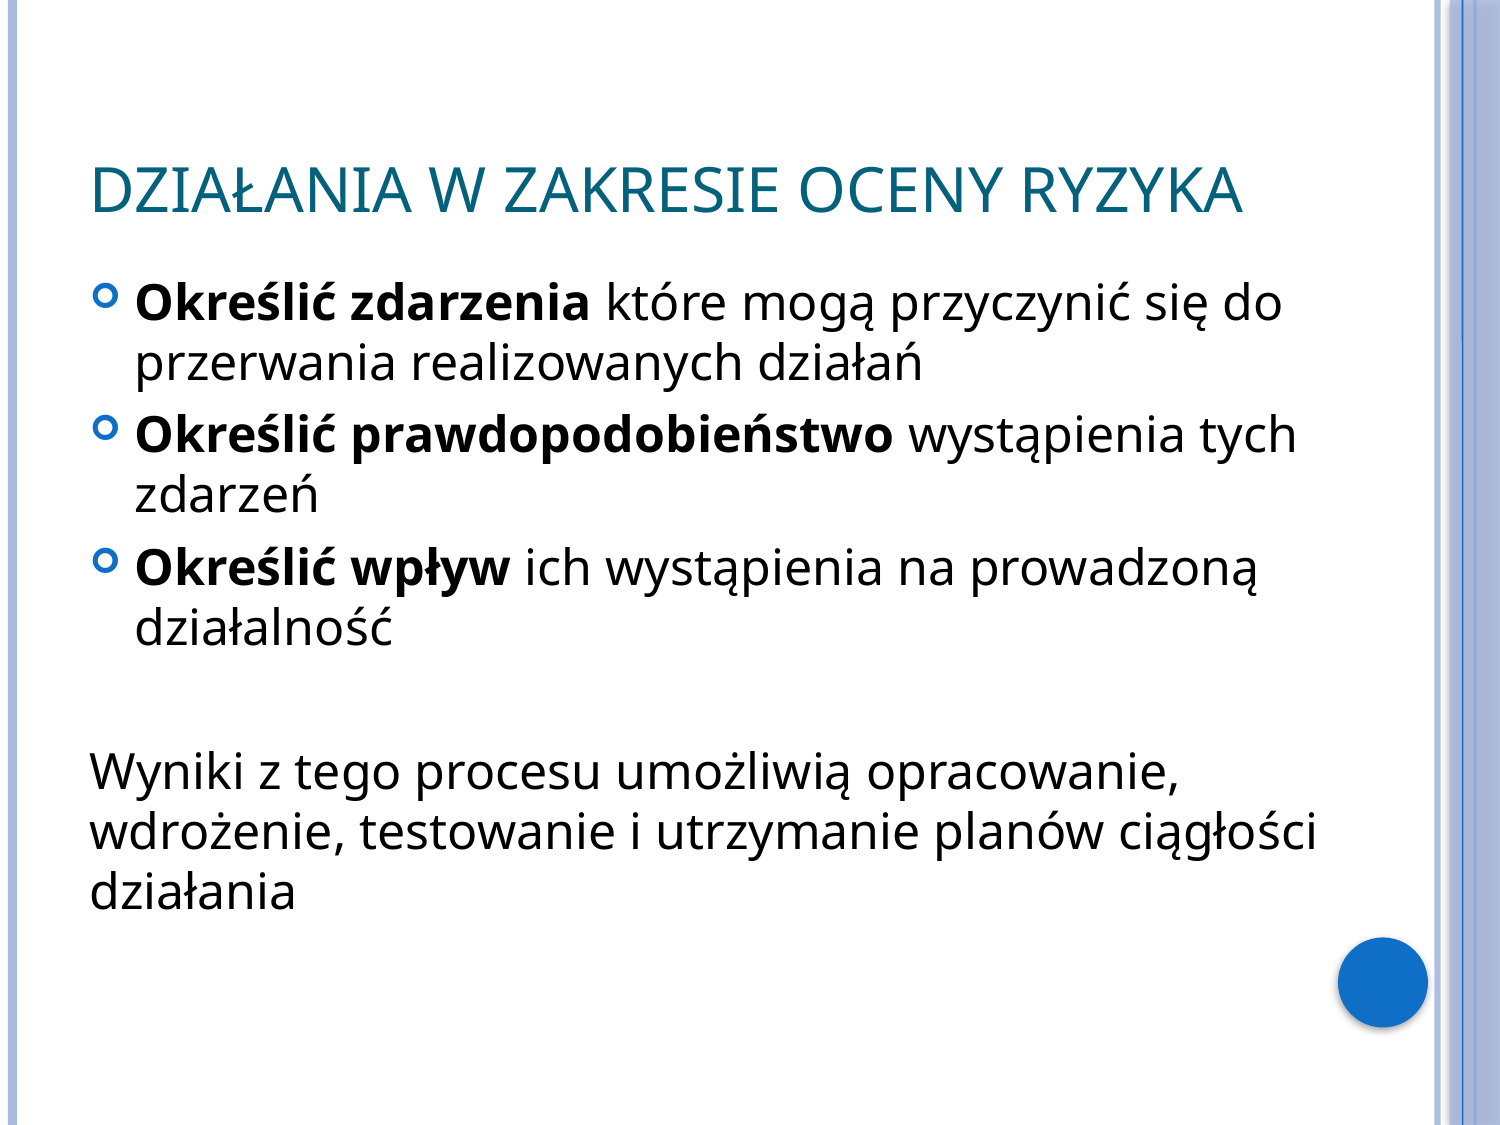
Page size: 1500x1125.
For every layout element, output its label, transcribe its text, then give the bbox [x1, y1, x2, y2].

list Określić zdarzenia które mogą przyczynić się do przerwania realizowanych działań Określić prawdopodobieństwo wystąpienia tych zdarzeń Określić wpływ ich wystąpienia na prowadzoną działalność Wyniki z tego procesu umożliwią opracowanie, wdrożenie, testowanie i utrzymanie planów ciągłości działania [75, 262, 1365, 1062]
title działania w zakresie oceny ryzyka [75, 45, 1300, 233]
